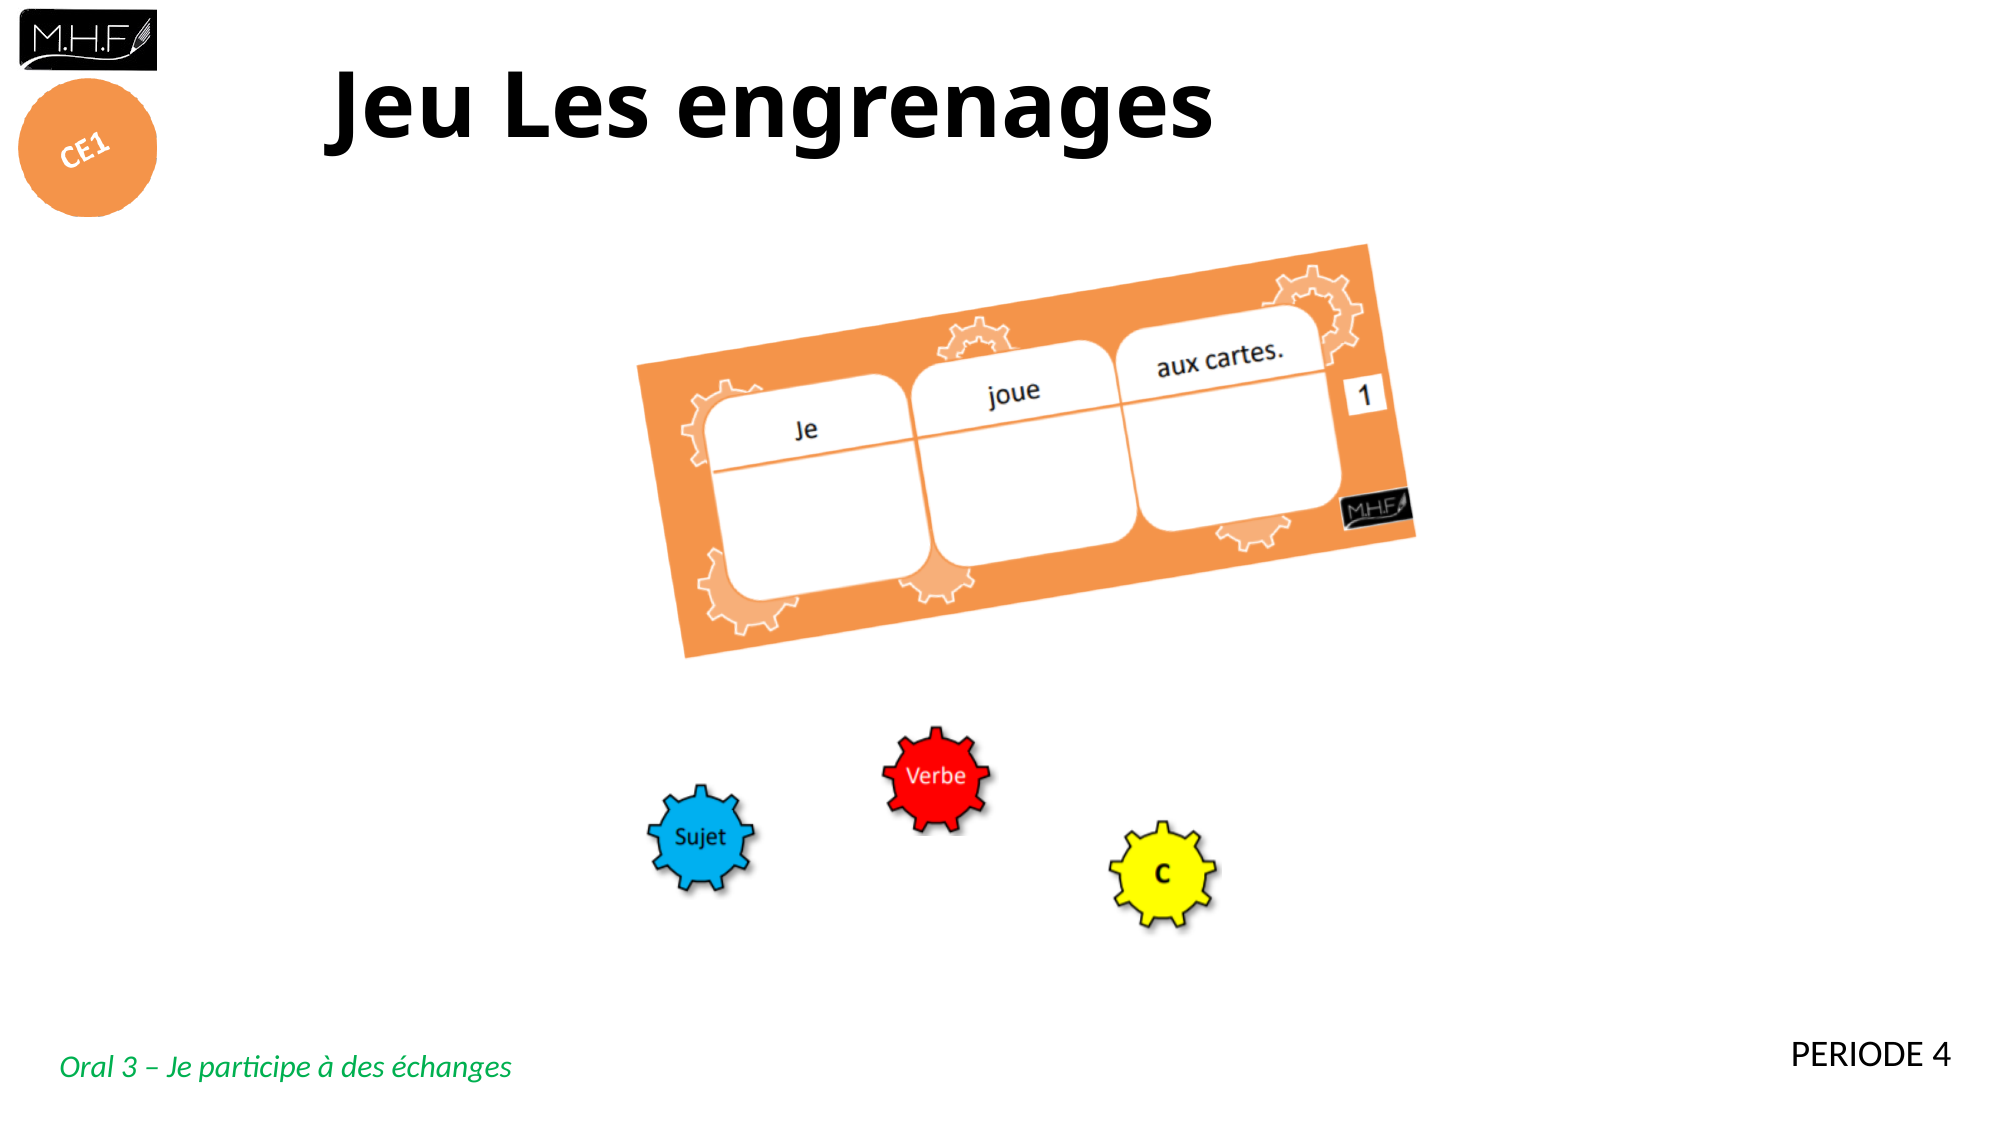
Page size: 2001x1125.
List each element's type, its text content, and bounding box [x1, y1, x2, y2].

picture [1100, 810, 1222, 938]
text_box PERIODE 4 [1362, 1021, 1967, 1082]
picture [18, 78, 157, 218]
text_box Oral 3 – Je participe à des échanges [44, 1038, 1346, 1092]
title Jeu Les engrenages [316, 0, 1863, 218]
picture [869, 723, 999, 836]
picture [625, 232, 1427, 661]
picture [16, 7, 157, 74]
picture [623, 771, 767, 900]
